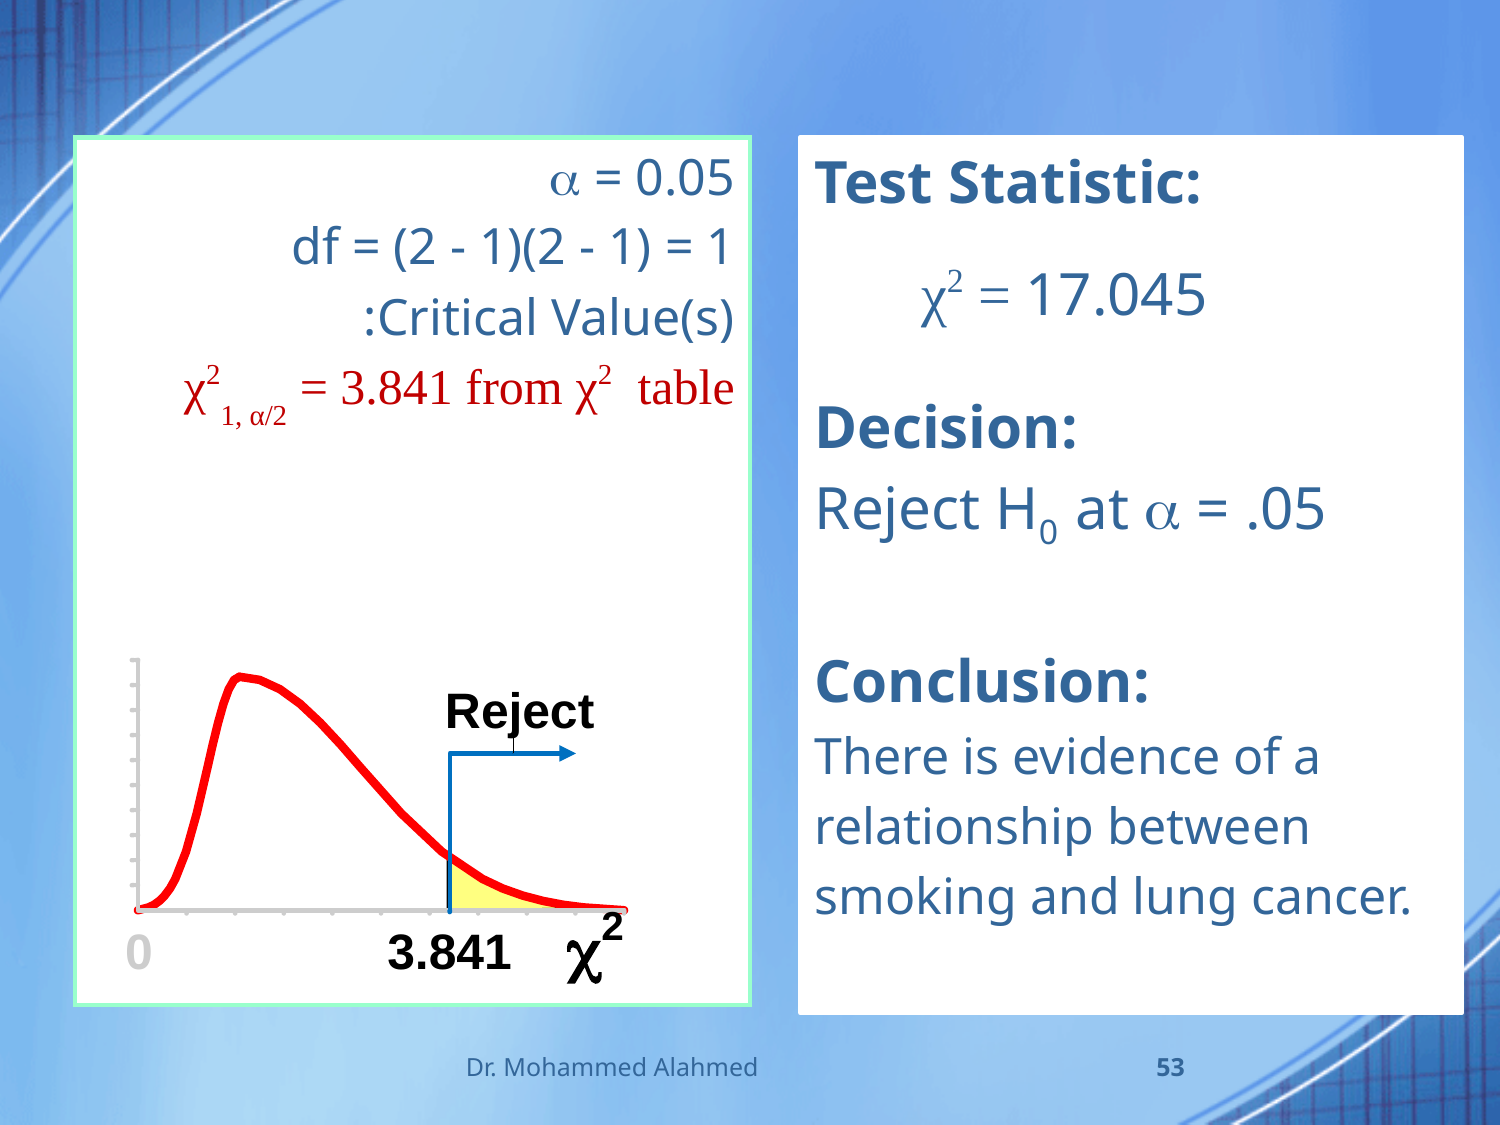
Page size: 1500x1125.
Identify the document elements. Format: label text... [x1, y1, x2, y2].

slide_number 53 [887, 1037, 1201, 1100]
picture [0, 0, 1500, 1125]
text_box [87, 618, 675, 999]
text_box Test Statistic: Decision: Reject H0 at  = .05 Conclusion: There is evidence of a relationship between smoking and lung cancer. [798, 135, 1464, 1015]
footer Dr. Mohammed Alahmed [374, 1037, 851, 1100]
text_box χ2 = 17.045 [906, 249, 1223, 335]
list  = 0.05 df = (2 - 1)(2 - 1) = 1 Critical Value(s): χ21, α/2 = 3.841 from χ2 table [73, 135, 752, 1007]
